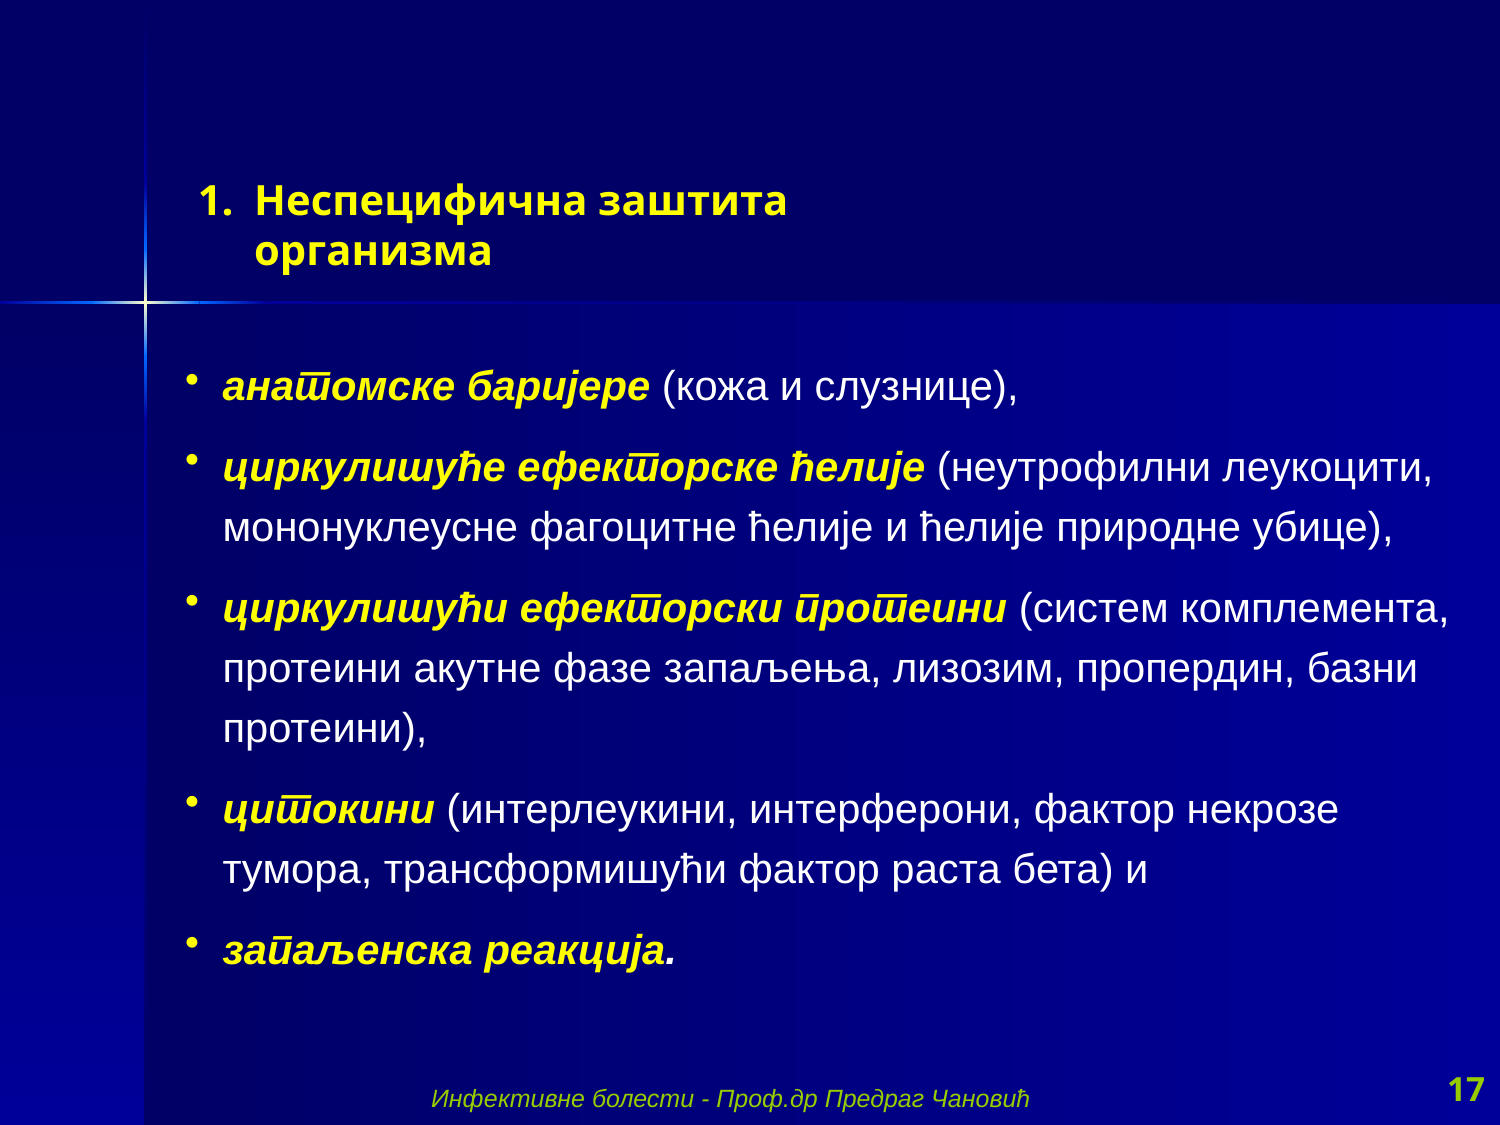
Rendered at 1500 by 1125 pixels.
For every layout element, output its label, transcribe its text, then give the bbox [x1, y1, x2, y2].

slide_number 17 [1354, 1059, 1500, 1125]
text_box Неспецифична заштита организма [183, 166, 1046, 281]
footer Инфективне болести - Проф.др Предраг Чановић [412, 1074, 1051, 1125]
text_box анатомске баријере (кожа и слузнице), циркулишуће ефекторске ћелије (неутрофилни леукоцити, мононуклеусне фагоцитне ћелије и ћелије природне убице), циркулишући ефекторски протеини (систем комплемента, протеини акутне фазе запаљења, лизозим, пропердин, базни протеини), цитокини (интерлеукини, интерферони, фактор некрозе тумора, трансформишући фактор раста бета) и запаљенска реакција. [170, 341, 1500, 980]
